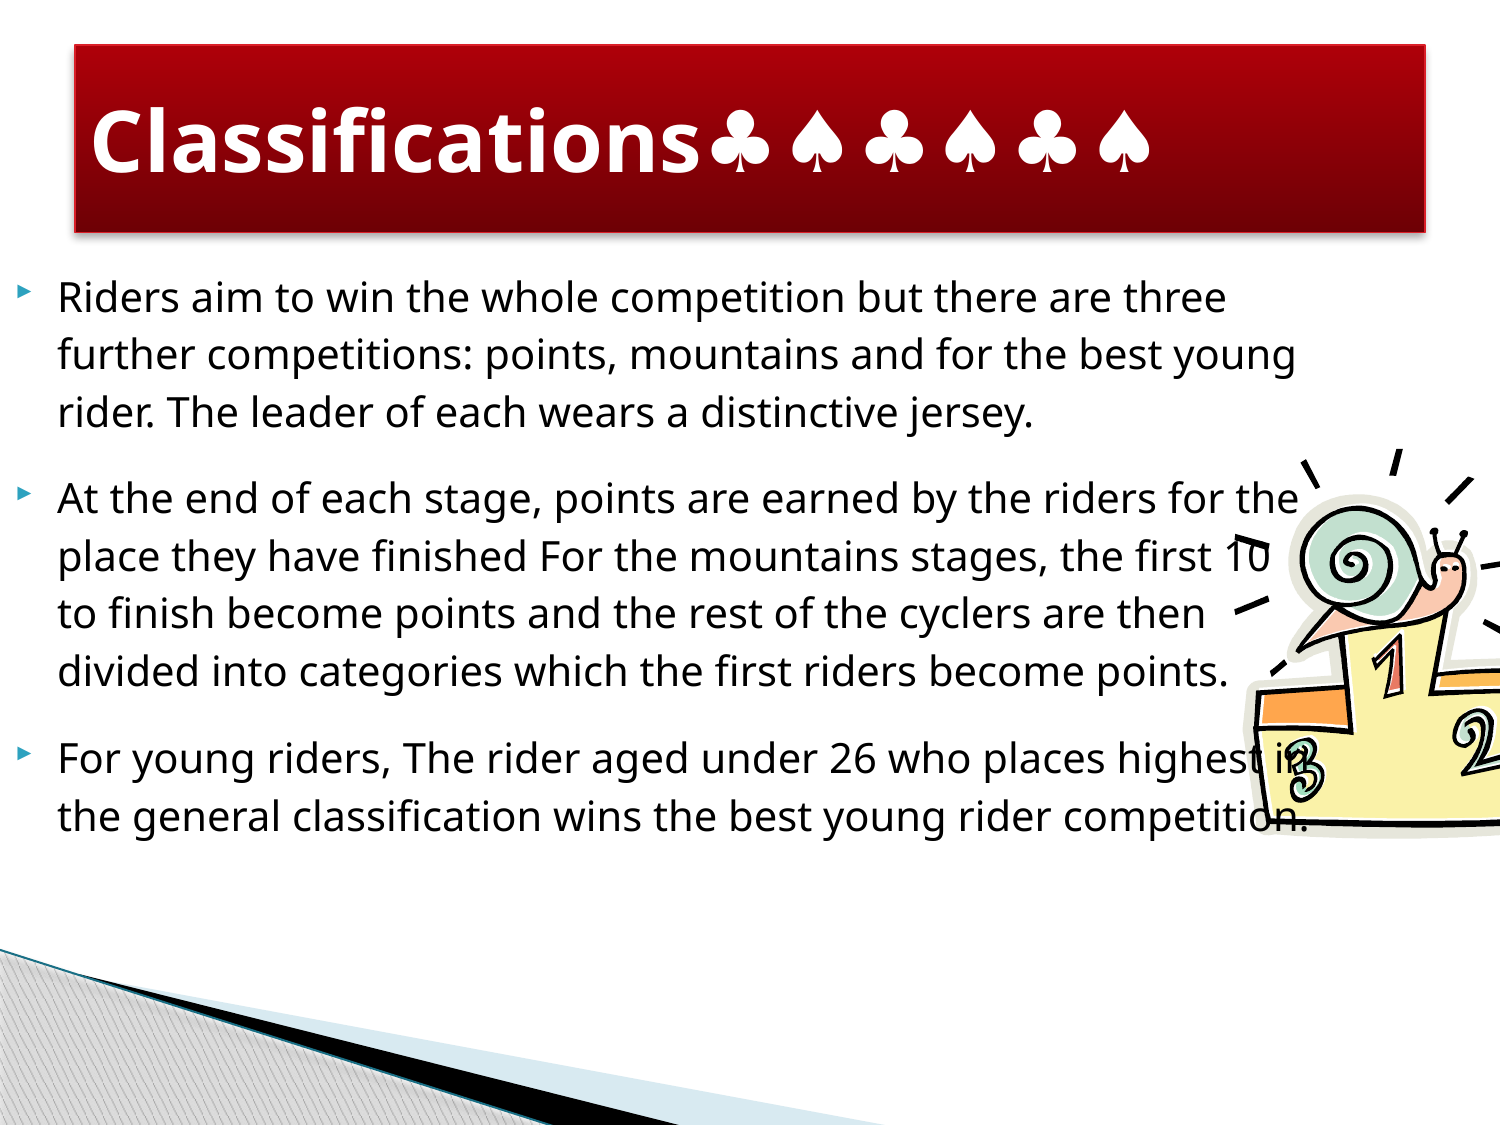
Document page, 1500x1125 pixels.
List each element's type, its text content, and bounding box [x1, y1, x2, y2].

picture [1234, 444, 1500, 844]
title Classifications♣♠♣♠♣♠ [74, 44, 1426, 233]
list Riders aim to win the whole competition but there are three further competitions: points, mountains and for the best young rider. The leader of each wears a distinctive jersey. At the end of each stage, points are earned by the riders for the place they have finished For the mountains stages, the first 10 to finish become points and the rest of the cyclers are then divided into categories which the first riders become points. For young riders, The rider aged under 26 who places highest in the general classification wins the best young rider competition. [0, 255, 1333, 998]
